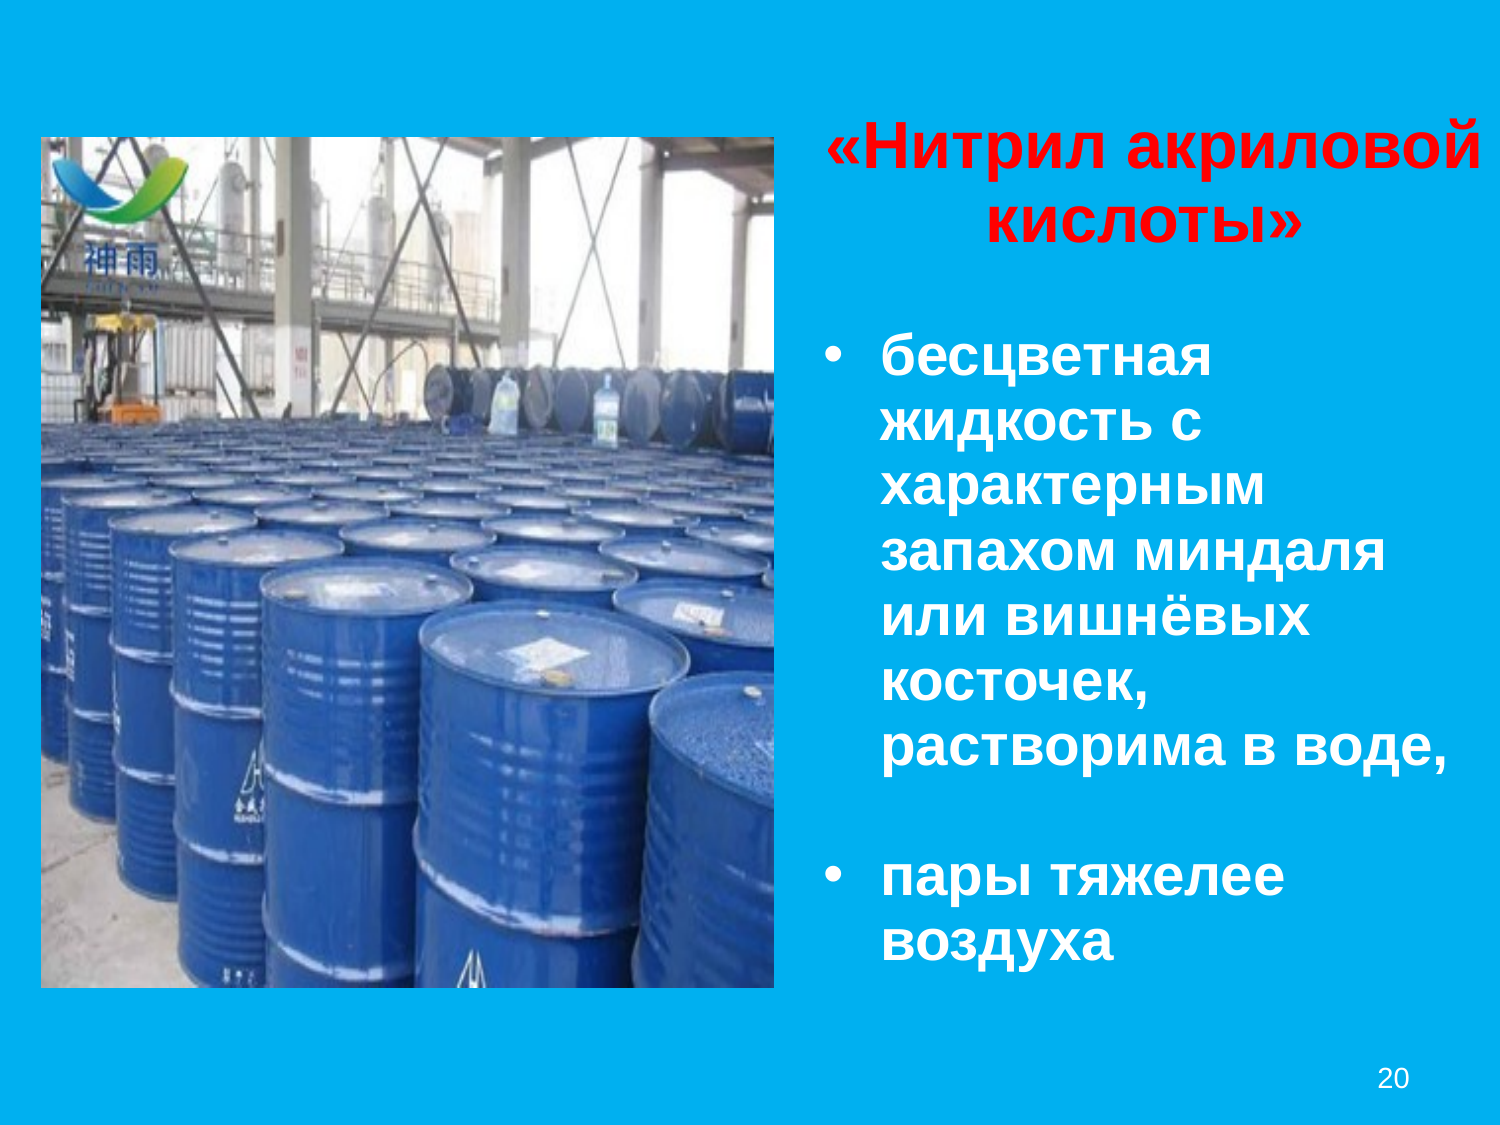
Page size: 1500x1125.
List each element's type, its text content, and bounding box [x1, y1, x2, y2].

slide_number 20 [1074, 1024, 1425, 1103]
picture [42, 138, 773, 987]
text_box «Нитрил акриловой кислоты» бесцветная жидкость с характерным запахом миндаля или вишнёвых косточек, растворима в воде, пары тяжелее воздуха [809, 101, 1500, 982]
